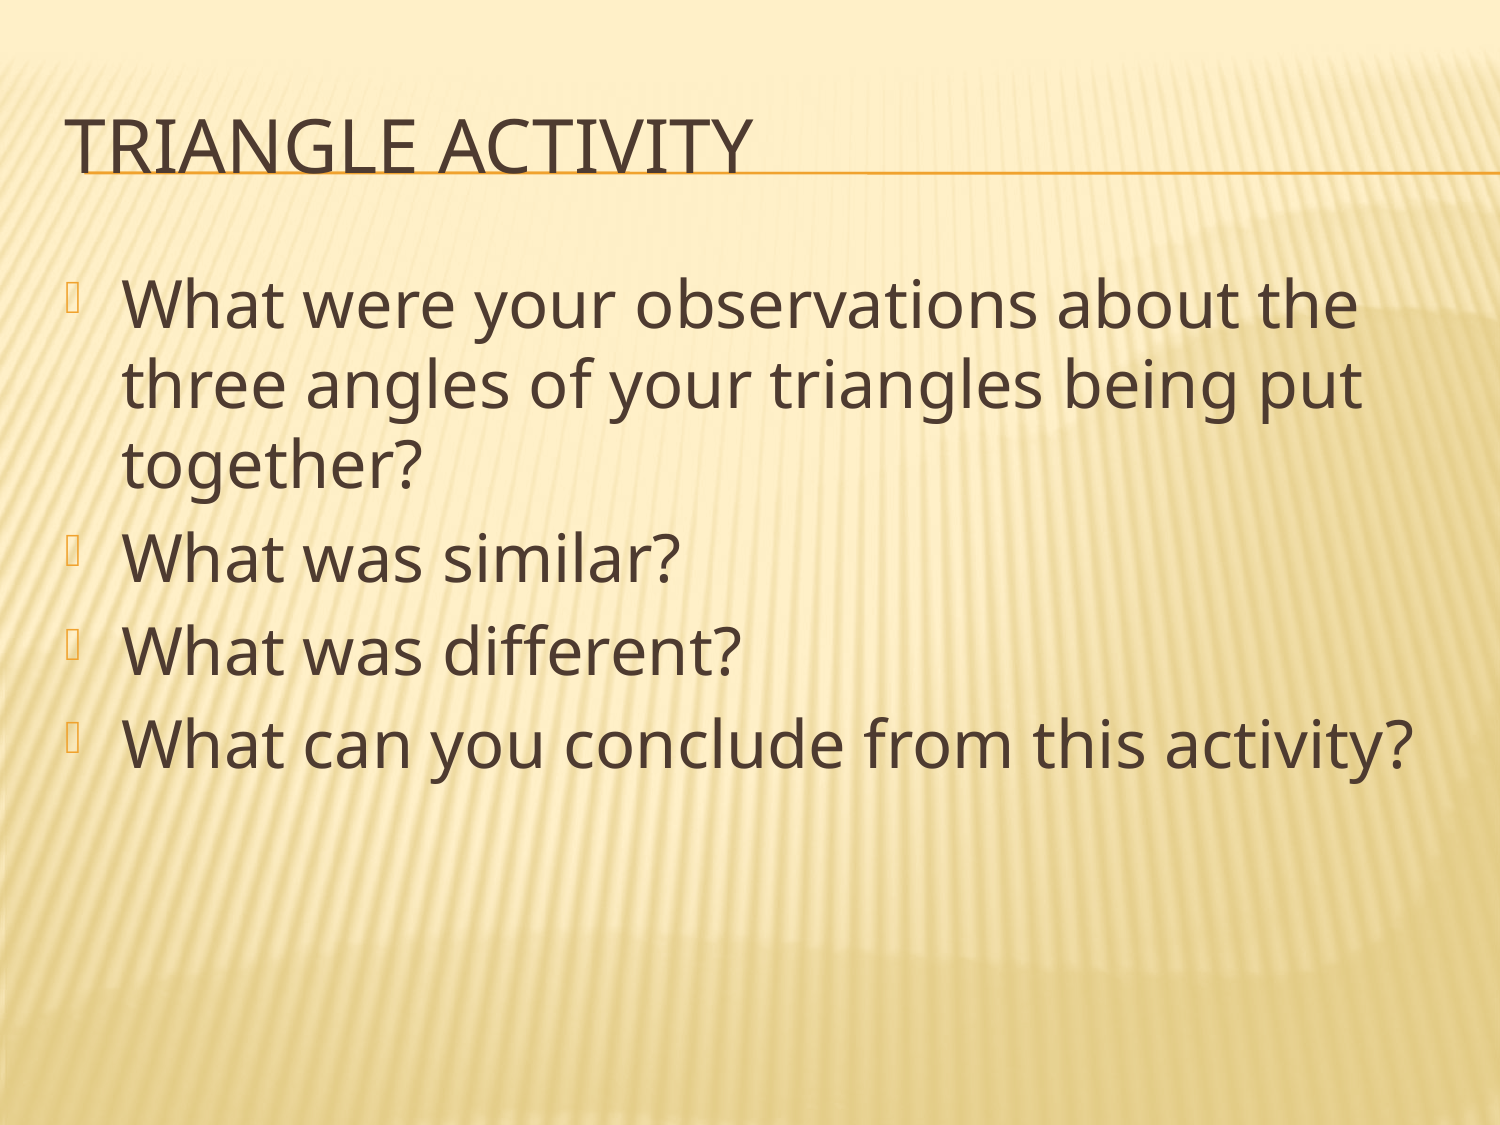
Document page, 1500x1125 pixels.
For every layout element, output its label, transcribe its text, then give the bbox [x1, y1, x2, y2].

title Triangle activity [50, 75, 1475, 213]
list What were your observations about the three angles of your triangles being put together? What was similar? What was different? What can you conclude from this activity? [50, 254, 1475, 998]
